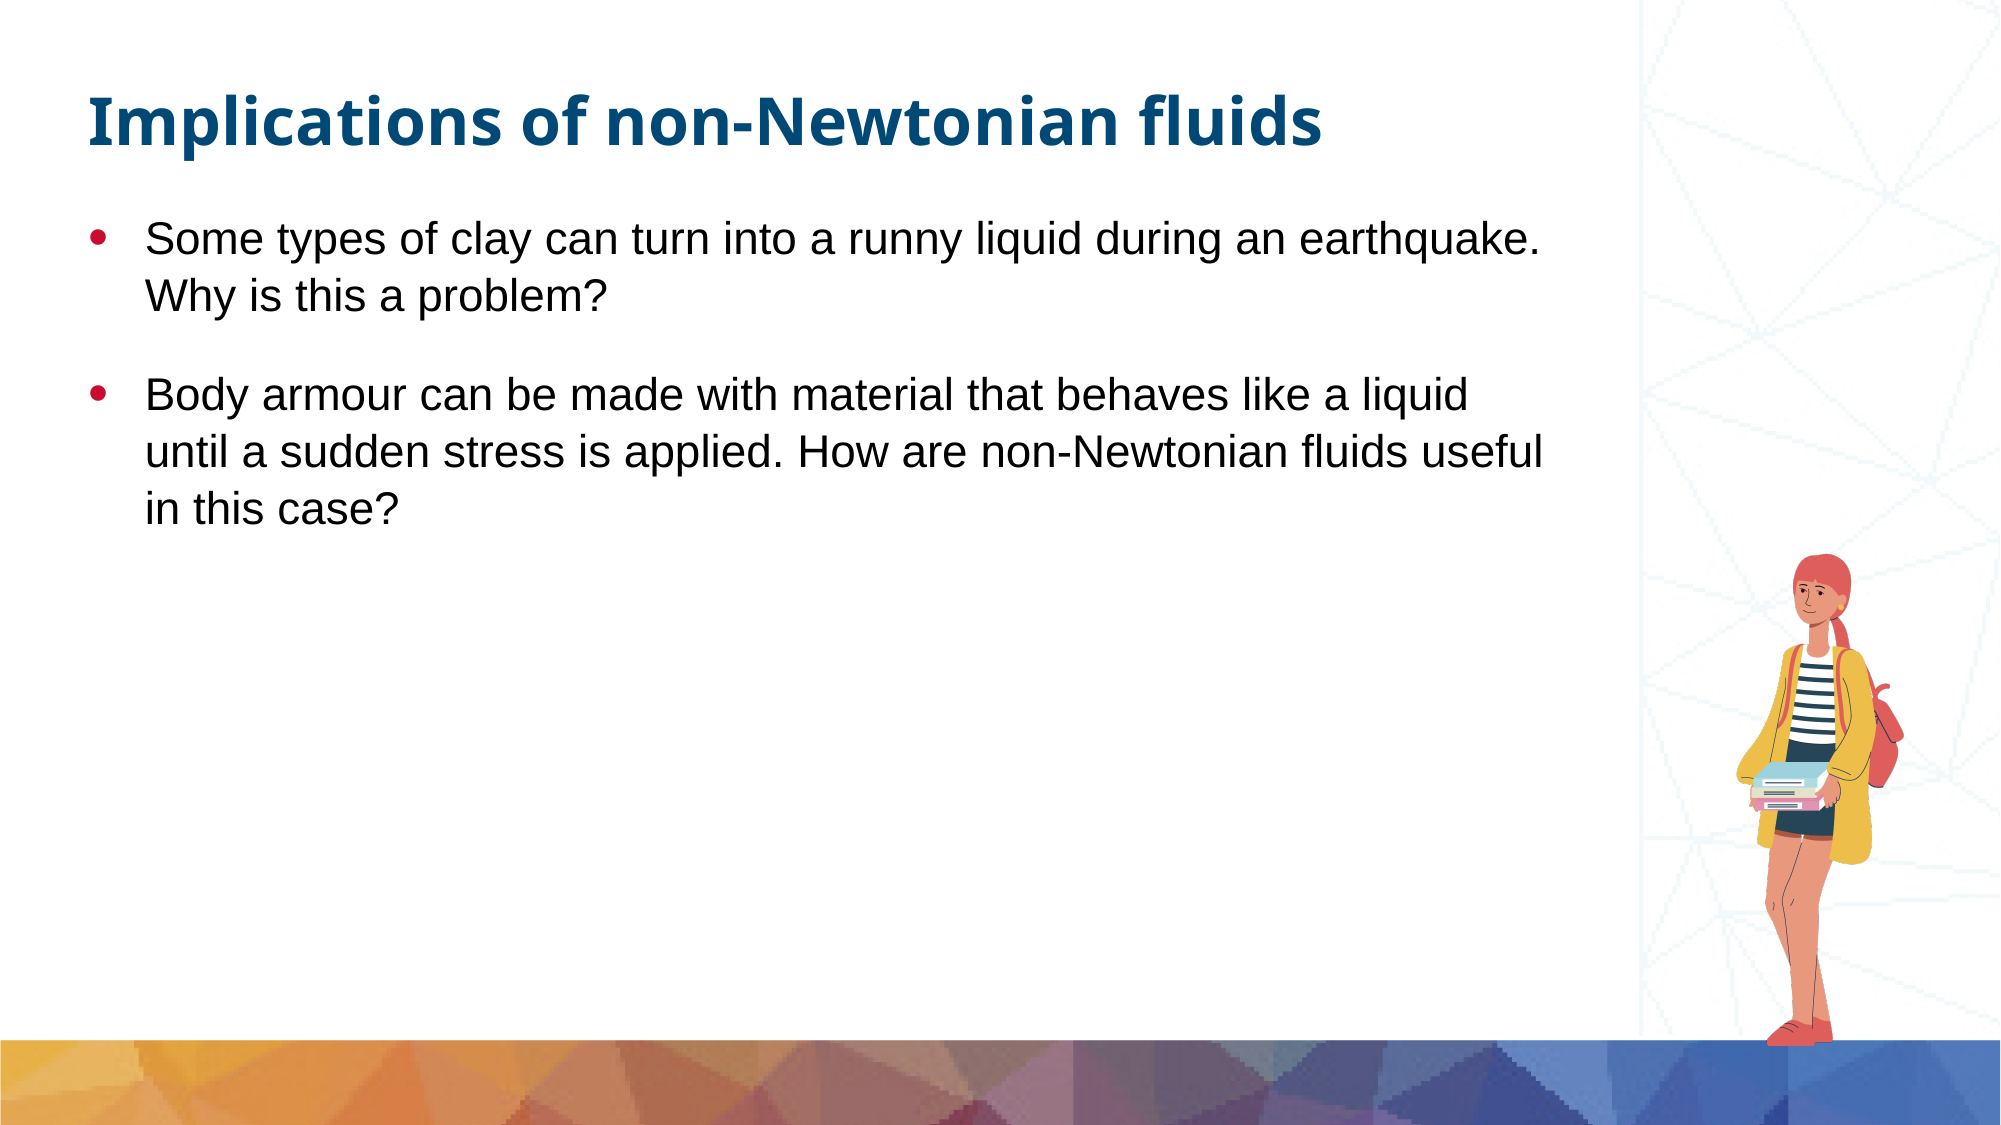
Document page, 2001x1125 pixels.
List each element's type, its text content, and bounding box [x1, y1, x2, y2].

list Some types of clay can turn into a runny liquid during an earthquake. Why is this a problem? Body armour can be made with material that behaves like a liquid until a sudden stress is applied. How are non-Newtonian fluids useful in this case? [88, 206, 1565, 890]
title Implications of non-Newtonian fluids [88, 88, 1565, 161]
picture [0, 0, 2001, 1125]
